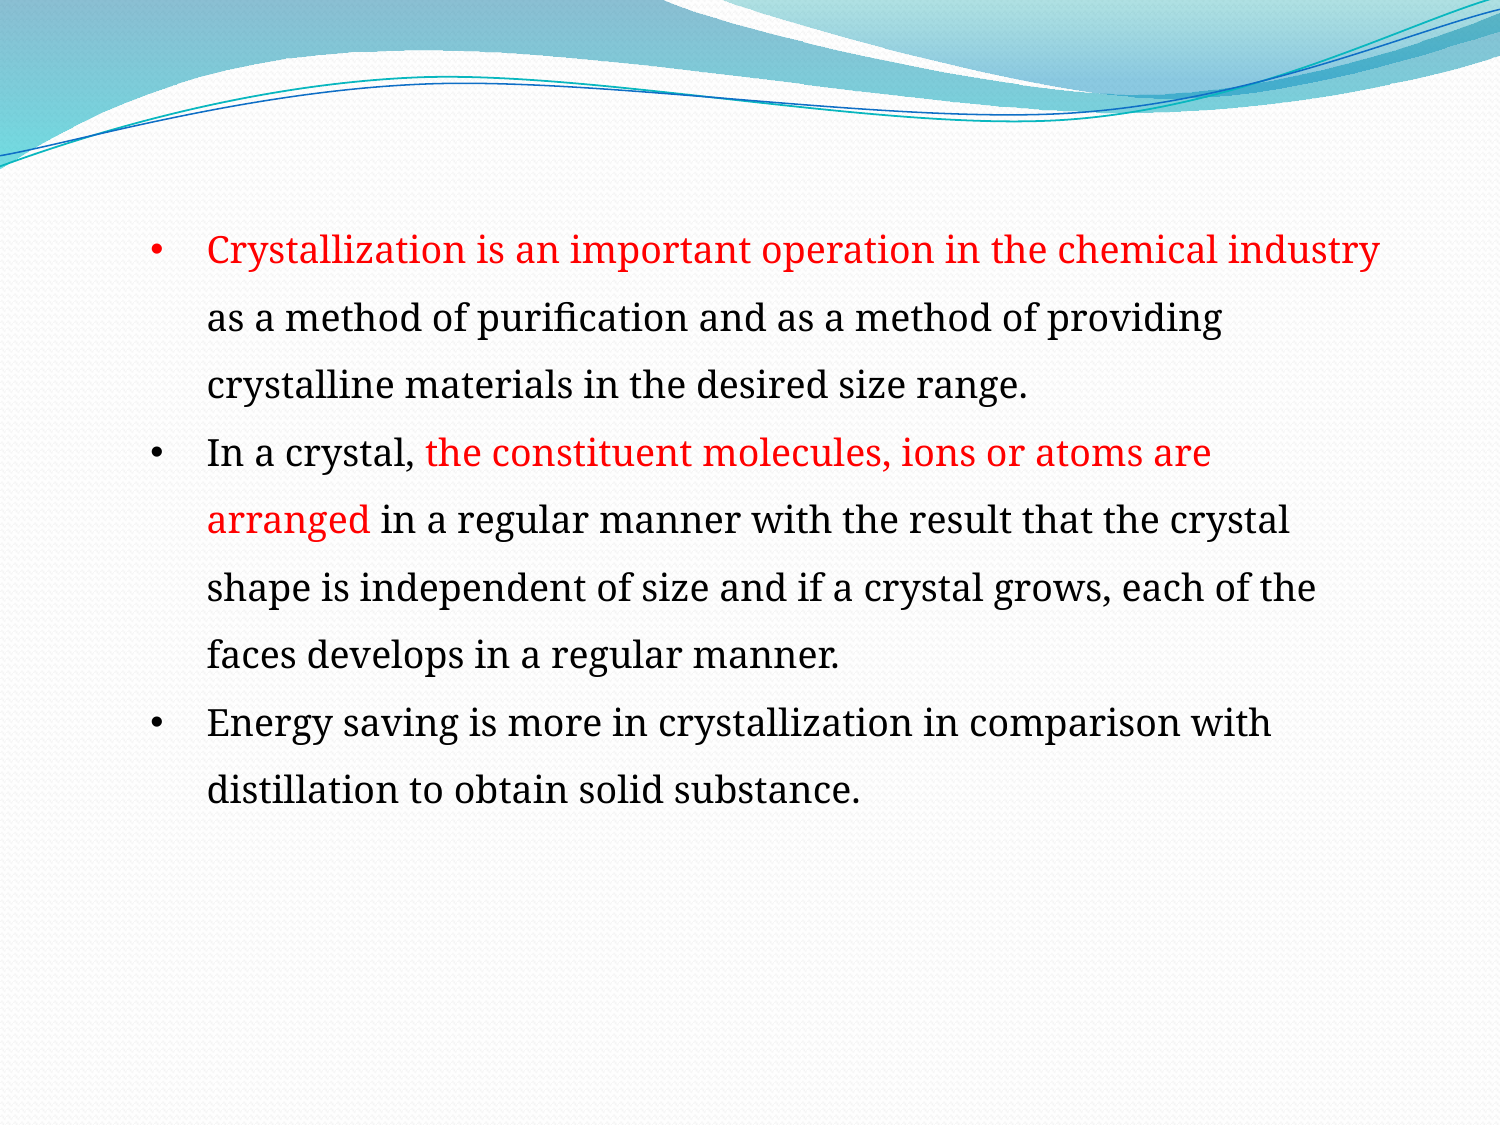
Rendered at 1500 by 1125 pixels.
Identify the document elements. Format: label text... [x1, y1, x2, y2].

text_box Crystallization is an important operation in the chemical industry as a method of purification and as a method of providing crystalline materials in the desired size range. In a crystal, the constituent molecules, ions or atoms are arranged in a regular manner with the result that the crystal shape is independent of size and if a crystal grows, each of the faces develops in a regular manner. Energy saving is more in crystallization in comparison with distillation to obtain solid substance. [135, 196, 1400, 819]
